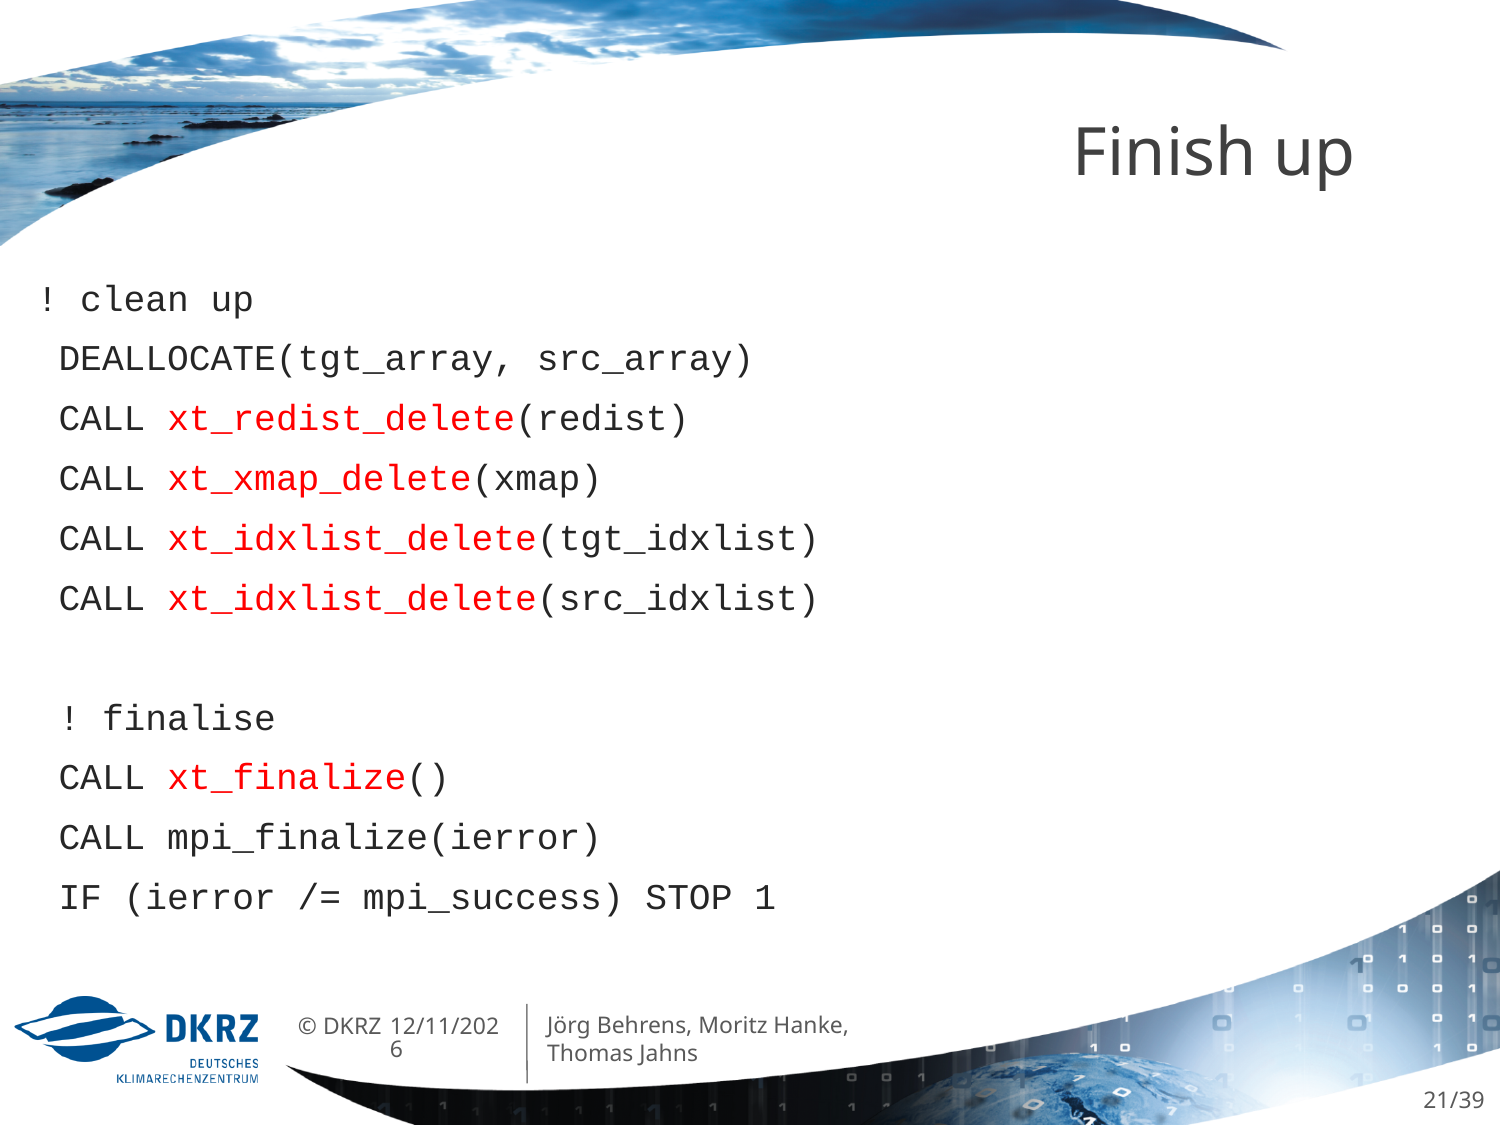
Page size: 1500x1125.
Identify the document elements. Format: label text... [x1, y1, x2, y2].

footer Jörg Behrens, Moritz Hanke, Thomas Jahns [532, 1003, 884, 1082]
title Finish up [480, 66, 1372, 232]
picture [285, 929, 1500, 1125]
picture [0, 0, 1288, 246]
slide_number 21 [1333, 1078, 1465, 1125]
picture [14, 996, 258, 1083]
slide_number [375, 1004, 528, 1052]
list ! clean up DEALLOCATE(tgt_array, src_array) CALL xt_redist_delete(redist) CALL xt_xmap_delete(xmap) CALL xt_idxlist_delete(tgt_idxlist) CALL xt_idxlist_delete(src_idxlist) ! finalise CALL xt_finalize() CALL mpi_finalize(ierror) IF (ierror /= mpi_success) STOP 1 [0, 266, 1500, 929]
